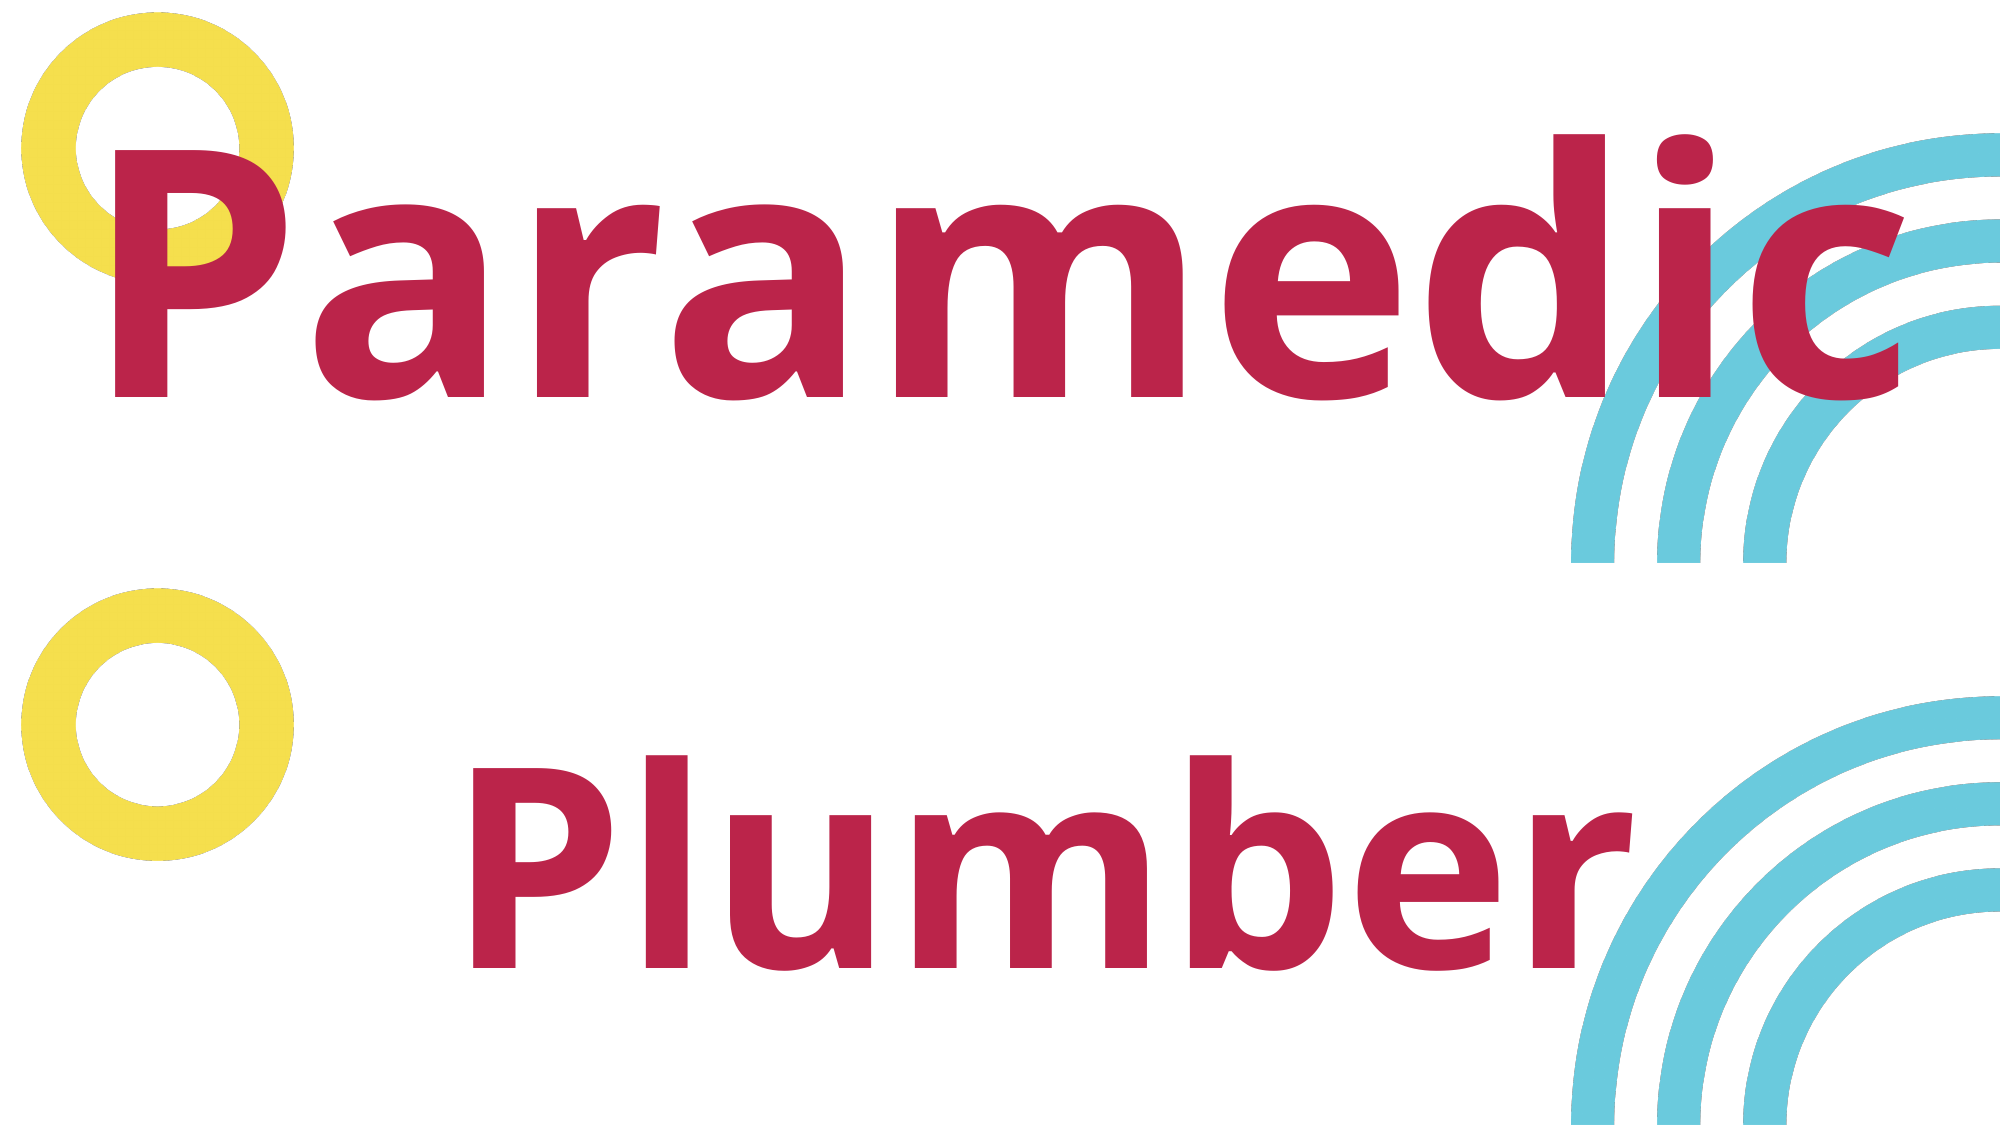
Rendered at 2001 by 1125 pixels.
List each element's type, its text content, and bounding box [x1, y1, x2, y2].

picture [21, 588, 294, 861]
picture [1571, 696, 2000, 1125]
text_box Plumber [99, 717, 1988, 1037]
title Paramedic [56, 88, 1944, 480]
picture [21, 12, 294, 284]
picture [1571, 133, 2000, 563]
